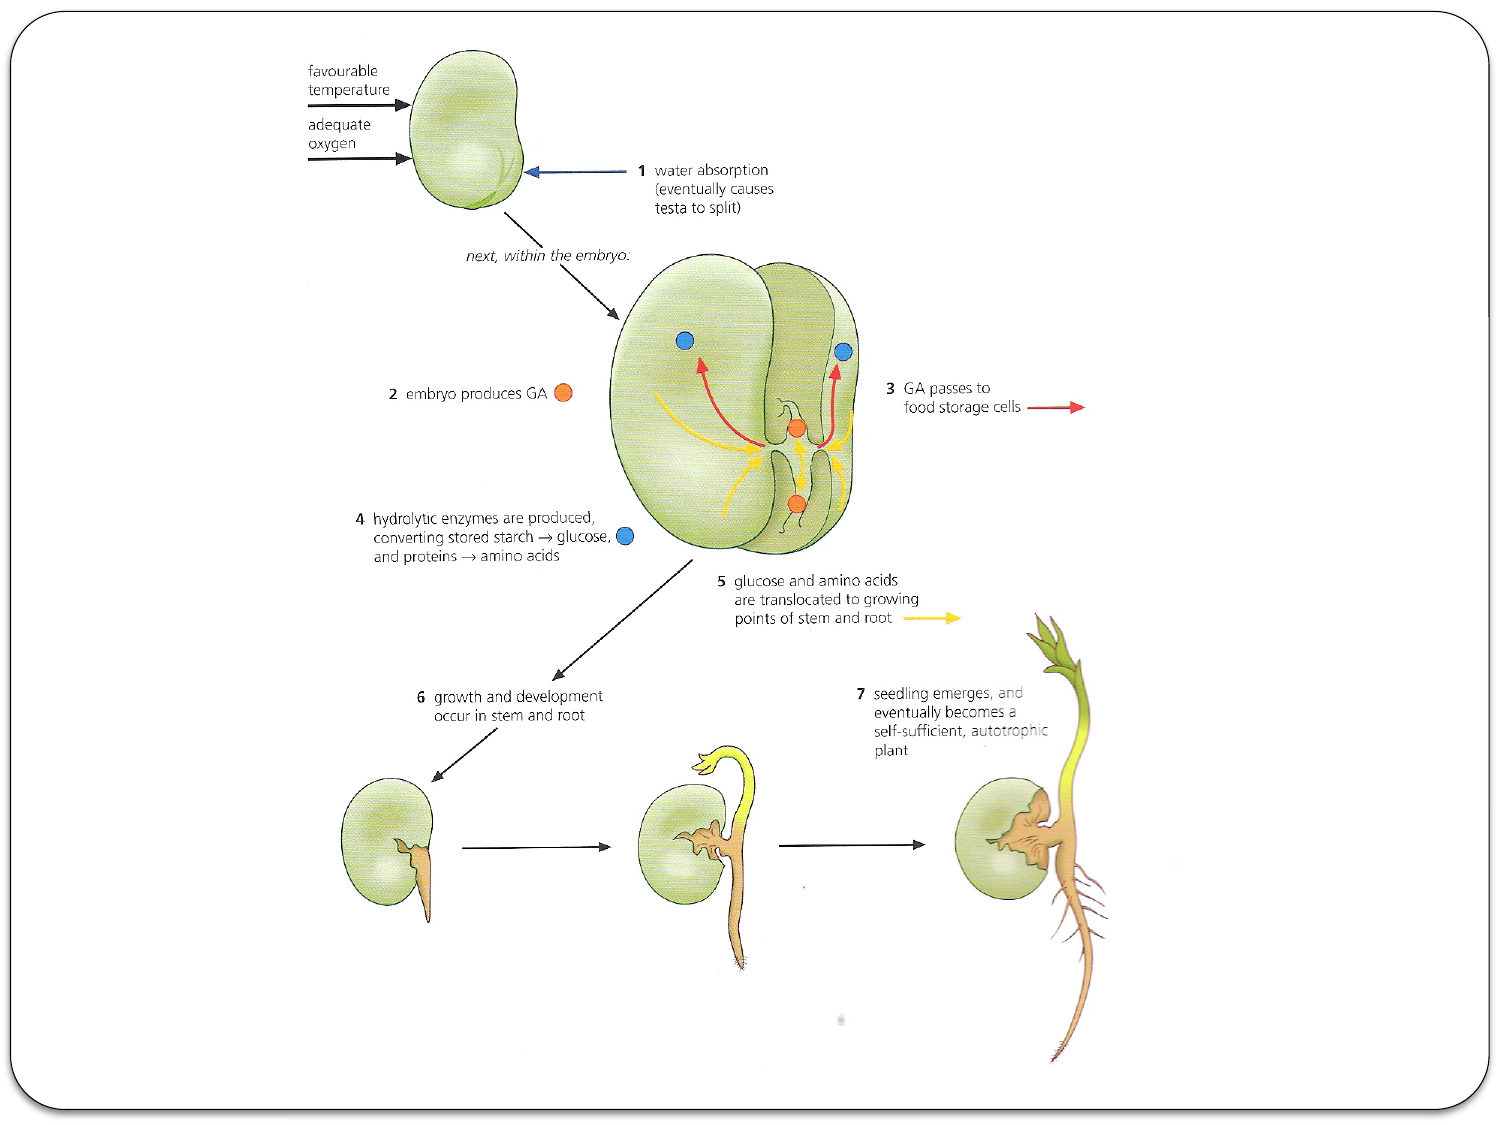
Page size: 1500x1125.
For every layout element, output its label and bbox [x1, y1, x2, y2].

picture [286, 36, 1214, 1089]
